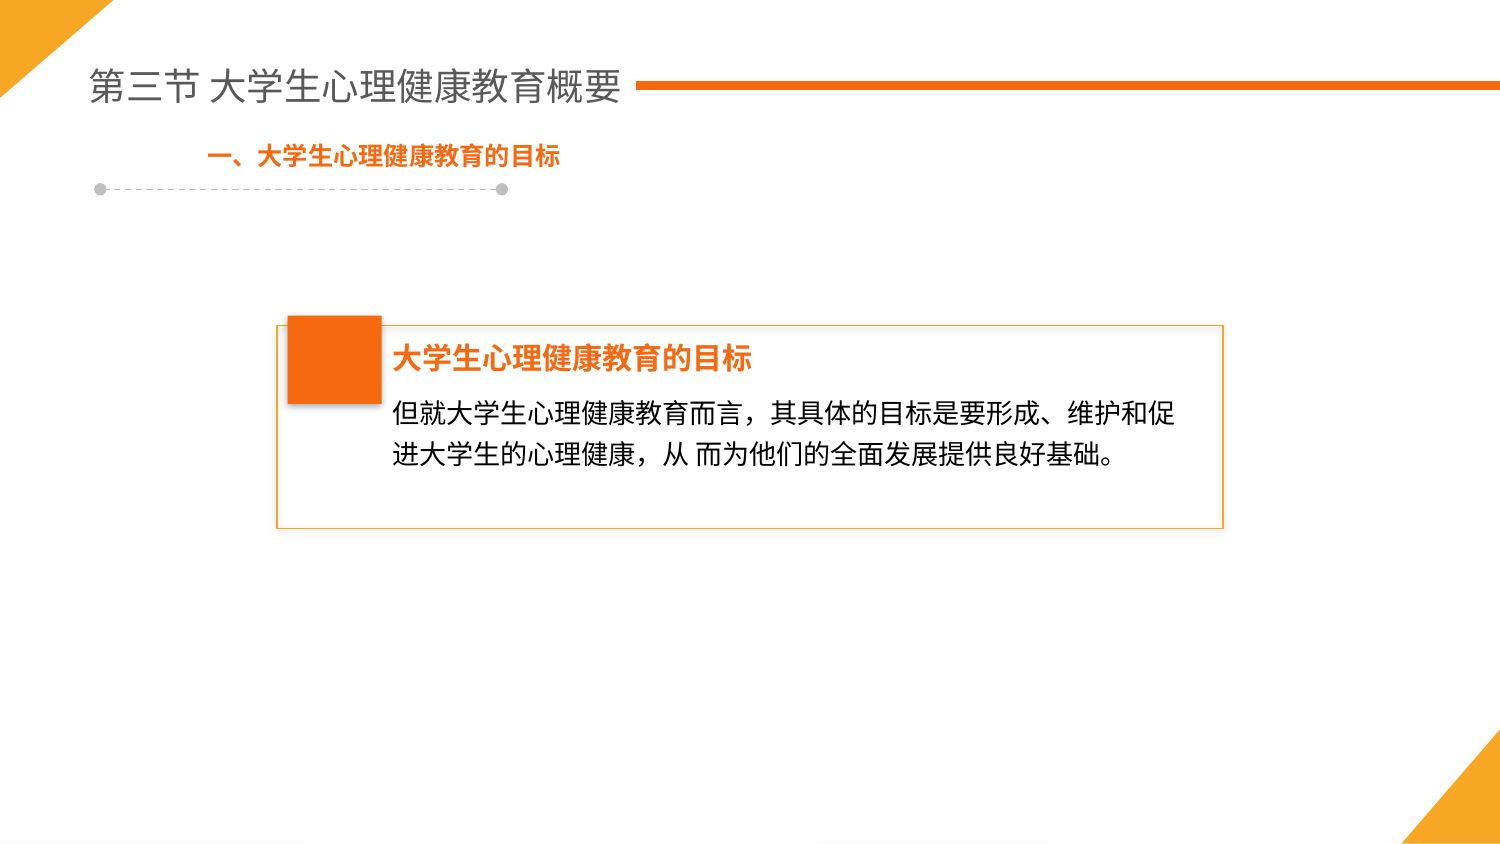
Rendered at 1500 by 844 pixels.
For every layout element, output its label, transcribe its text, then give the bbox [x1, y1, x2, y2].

text_box 一、大学生心理健康教育的目标 [183, 140, 420, 171]
text_box [0, 0, 116, 100]
text_box [1399, 727, 1500, 844]
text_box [276, 315, 1224, 529]
text_box 第三节 大学生心理健康教育概要 [88, 54, 774, 117]
